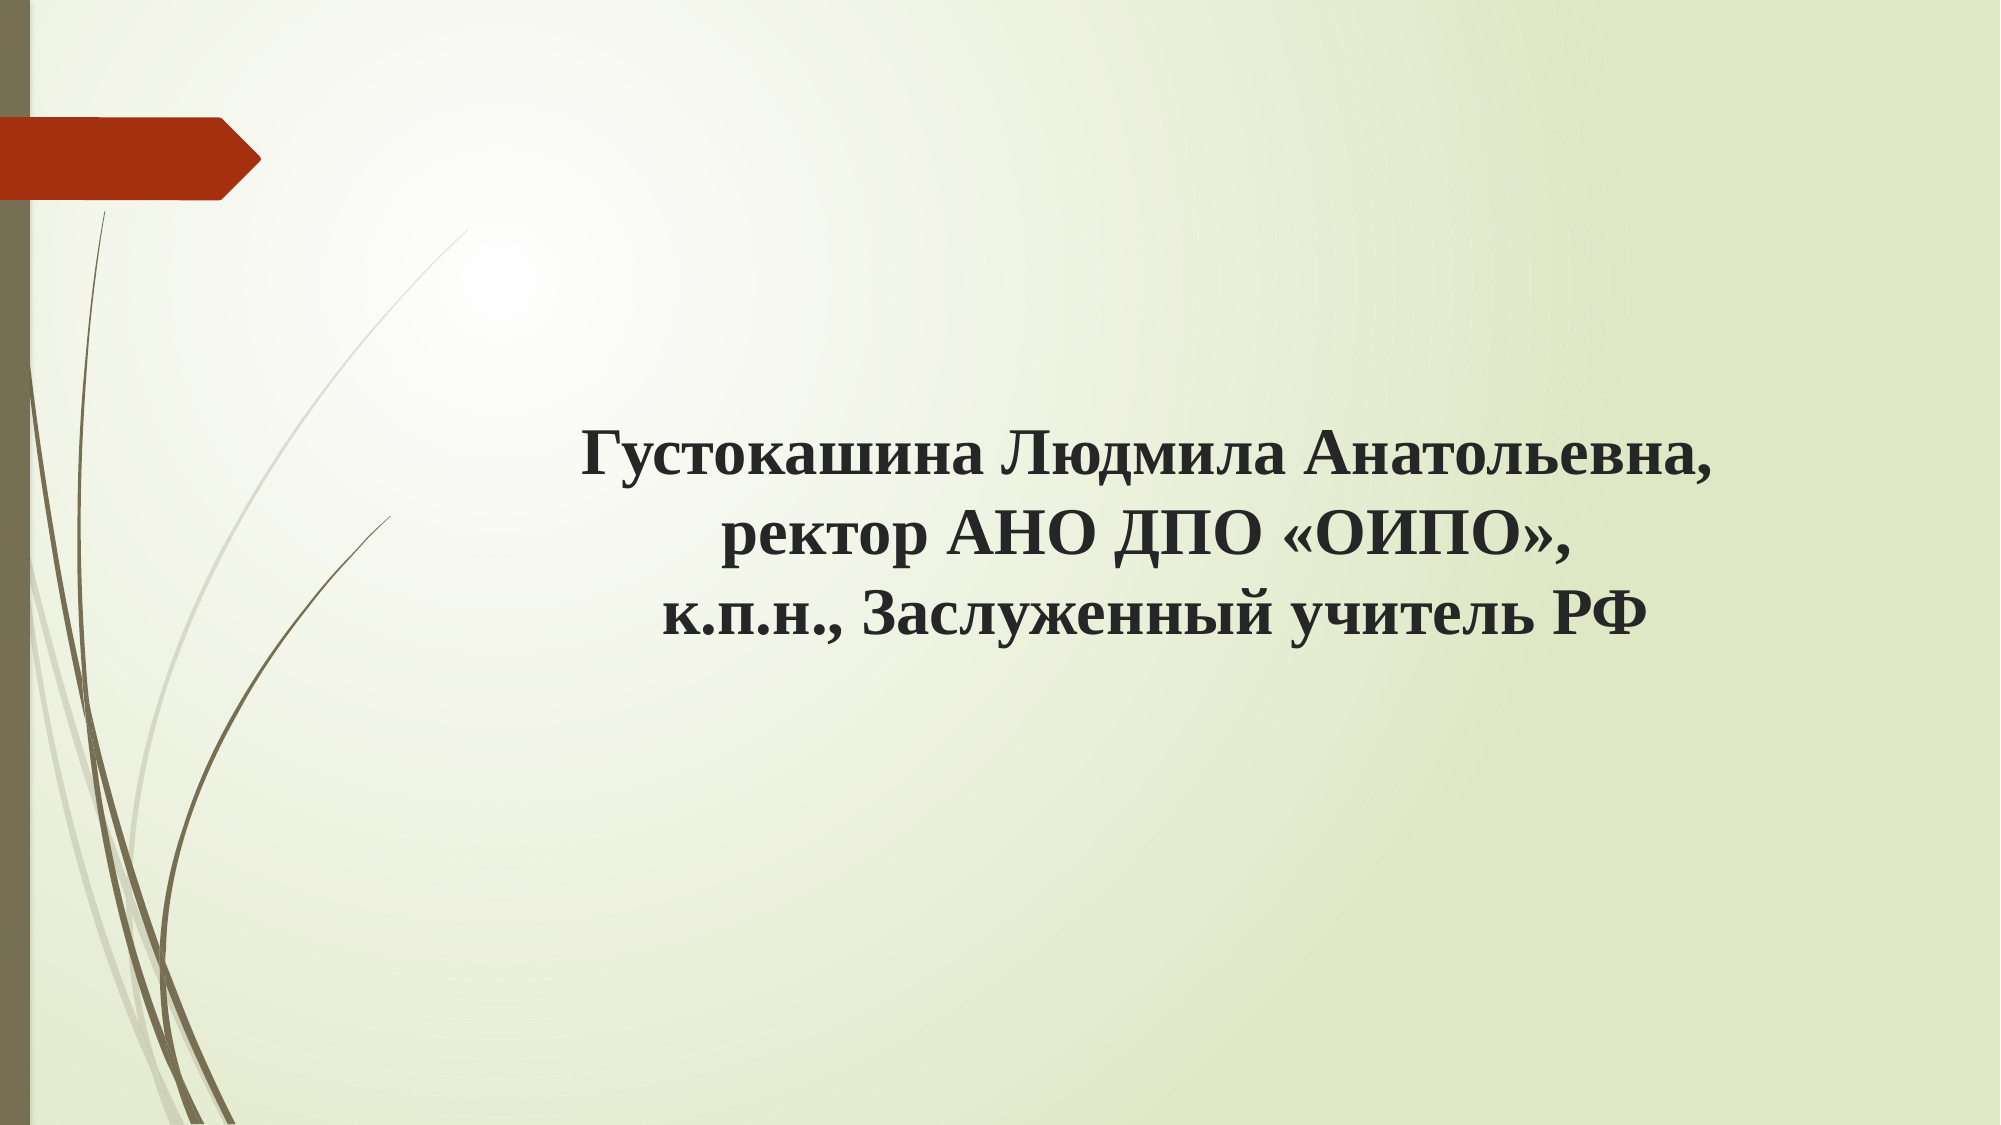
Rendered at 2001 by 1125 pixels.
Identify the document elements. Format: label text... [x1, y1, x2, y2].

title Густокашина Людмила Анатольевна, ректор АНО ДПО «ОИПО», к.п.н., Заслуженный учитель РФ [425, 399, 1888, 798]
